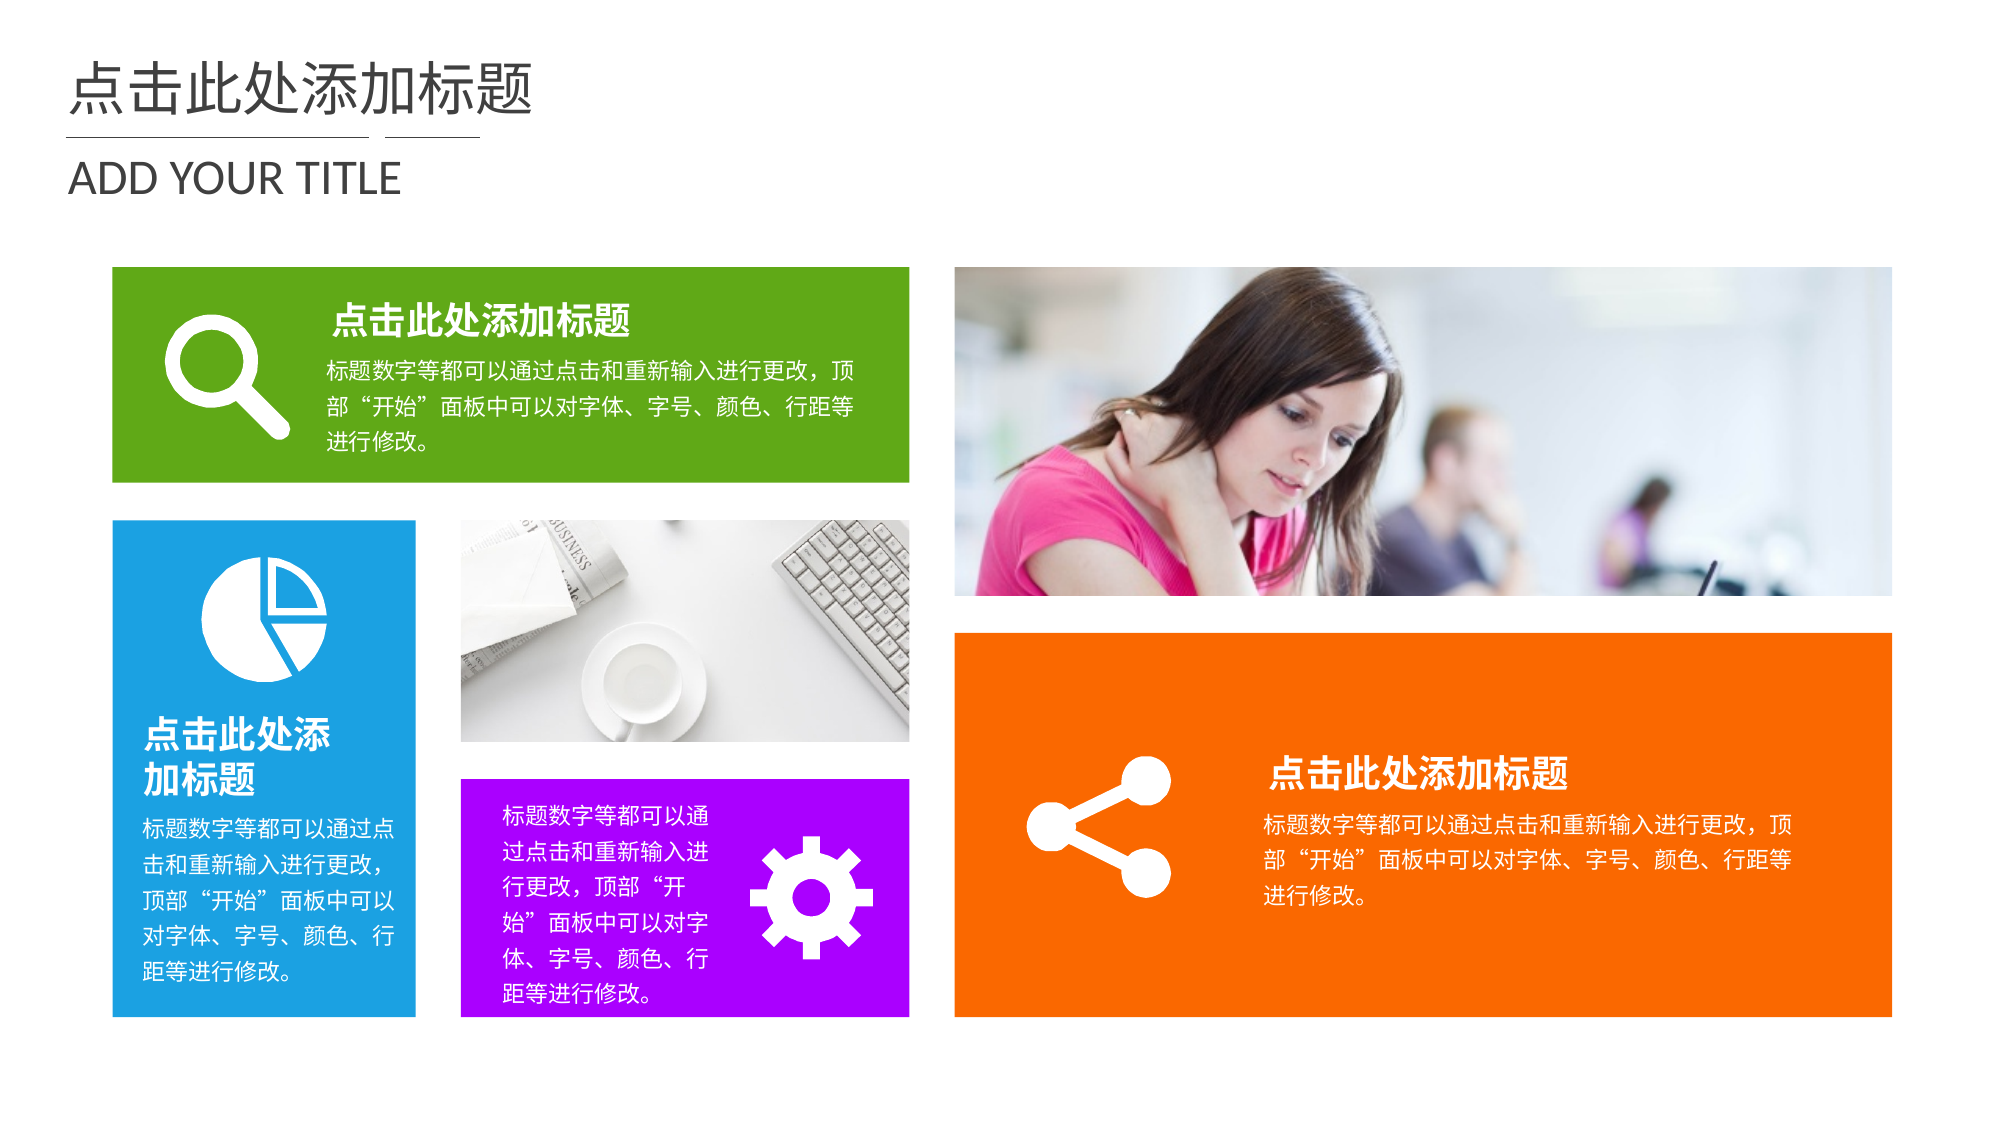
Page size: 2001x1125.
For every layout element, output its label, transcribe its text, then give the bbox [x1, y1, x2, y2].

text_box 标题数字等都可以通过点击和重新输入进行更改，顶部“开始”面板中可以对字体、字号、颜色、行距等进行修改。 [1252, 796, 1811, 915]
text_box [111, 519, 417, 1018]
text_box [267, 557, 327, 616]
text_box [954, 632, 1893, 1018]
text_box [111, 266, 910, 484]
text_box 点击此处添加标题 [1254, 742, 1584, 803]
text_box [750, 836, 873, 960]
text_box 标题数字等都可以通过点击和重新输入进行更改，顶部“开始”面板中可以对字体、字号、颜色、行距等进行修改。 [131, 801, 416, 991]
text_box [460, 778, 910, 1018]
text_box 点击此处添加标题 [316, 289, 647, 350]
text_box 标题数字等都可以通过点击和重新输入进行更改，顶部“开始”面板中可以对字体、字号、颜色、行距等进行修改。 [314, 342, 873, 461]
text_box 标题数字等都可以通过点击和重新输入进行更改，顶部“开始”面板中可以对字体、字号、颜色、行距等进行修改。 [491, 787, 735, 1013]
text_box [271, 623, 327, 672]
text_box 点击此处添加标题 [53, 44, 550, 130]
text_box ADD YOUR TITLE [53, 137, 463, 213]
text_box [164, 314, 291, 440]
picture [954, 267, 1893, 596]
picture [460, 520, 910, 742]
text_box [1026, 756, 1172, 898]
text_box [201, 557, 293, 682]
text_box 点击此处添加标题 [129, 703, 356, 808]
